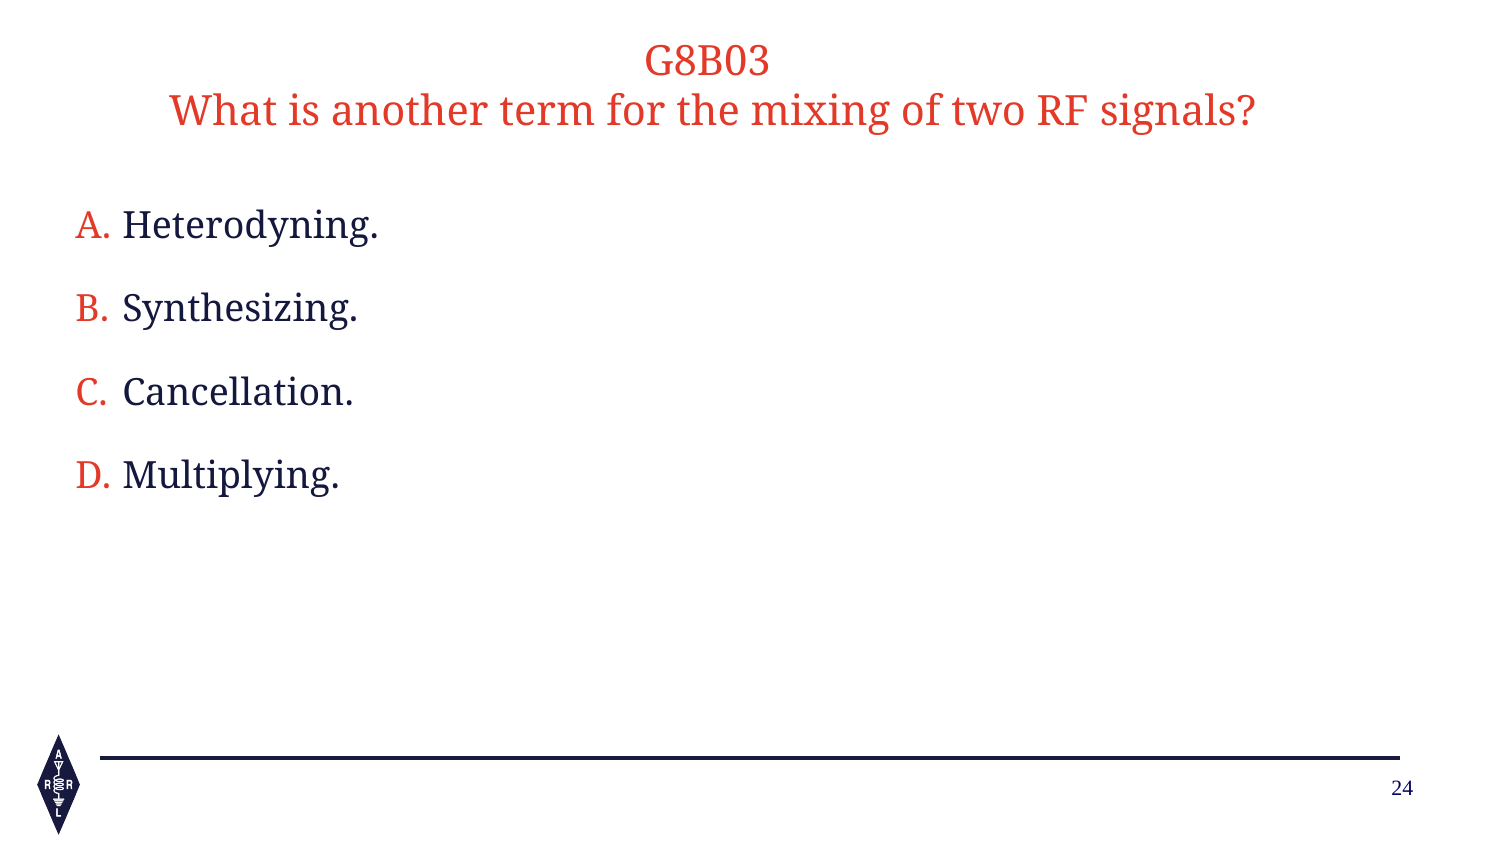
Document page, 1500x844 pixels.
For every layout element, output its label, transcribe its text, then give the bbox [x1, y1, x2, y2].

text_box G8B03 What is another term for the mixing of two RF signals? [112, 28, 1313, 135]
picture [37, 734, 80, 835]
text_box 24 [1074, 768, 1425, 827]
text_box Heterodyning. Synthesizing. Cancellation. Multiplying. [75, 172, 1425, 583]
